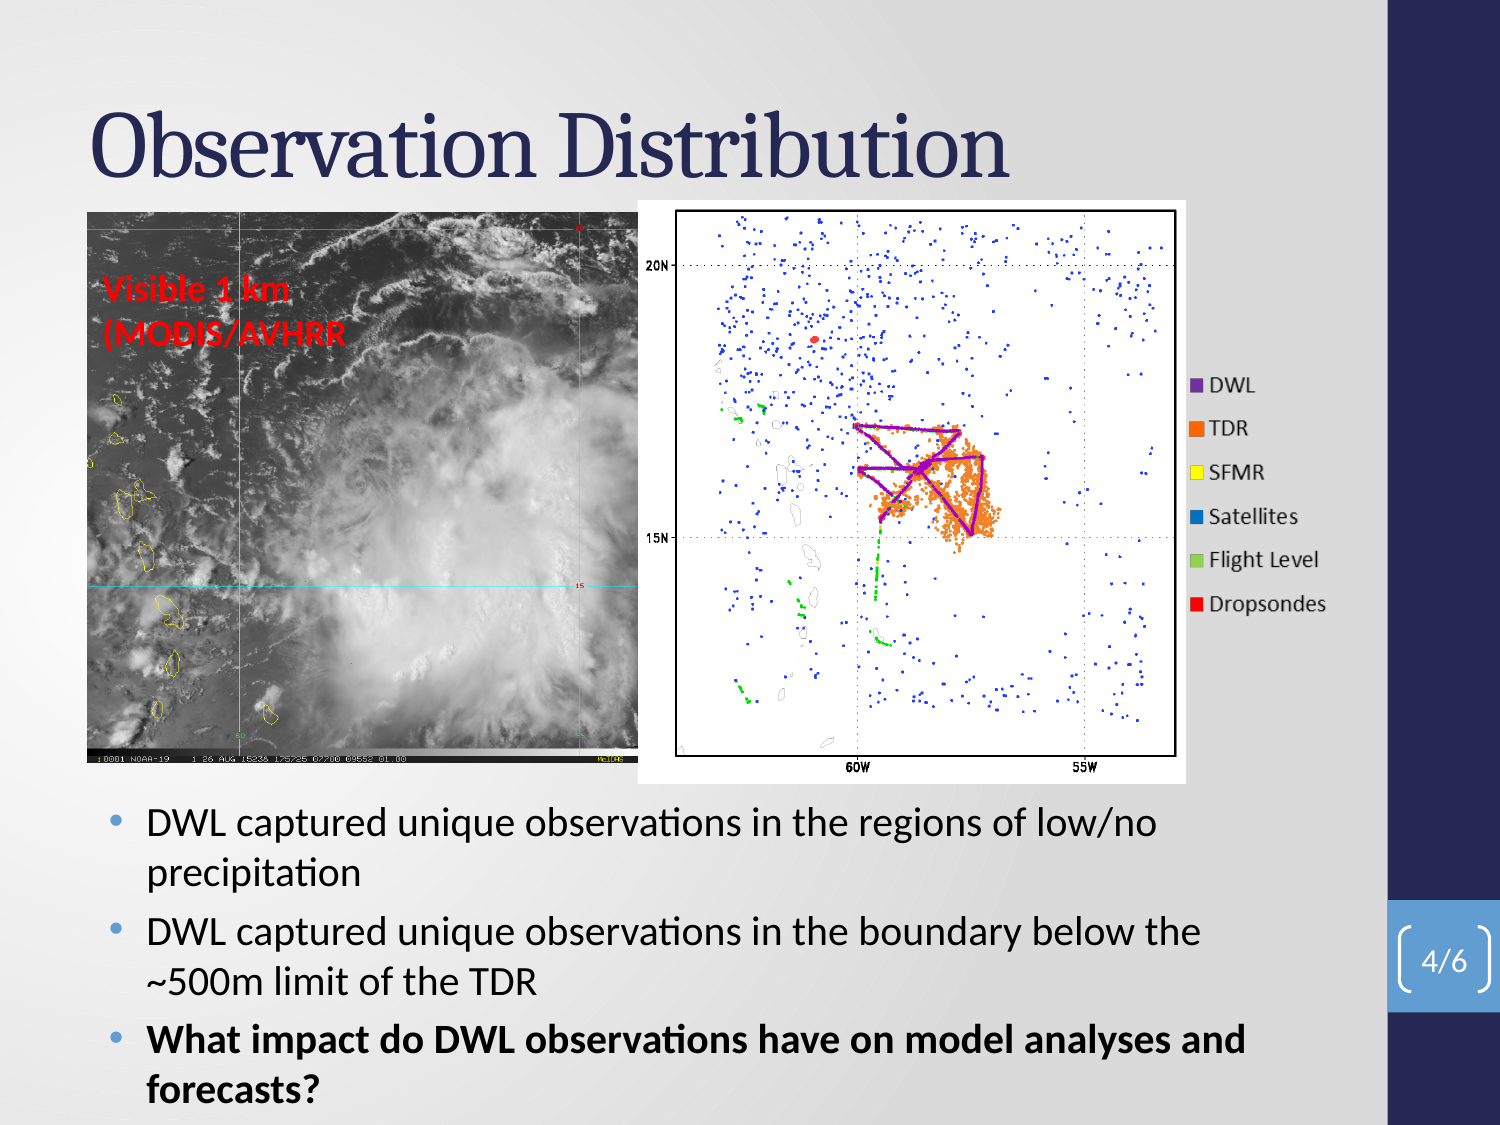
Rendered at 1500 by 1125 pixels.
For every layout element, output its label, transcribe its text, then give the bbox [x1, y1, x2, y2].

slide_number 4/6 [1397, 925, 1492, 994]
picture [86, 199, 1352, 785]
list DWL captured unique observations in the regions of low/no precipitation DWL captured unique observations in the boundary below the ~500m limit of the TDR What impact do DWL observations have on model analyses and forecasts? [75, 787, 1325, 1104]
title Observation Distribution [75, 45, 1325, 233]
